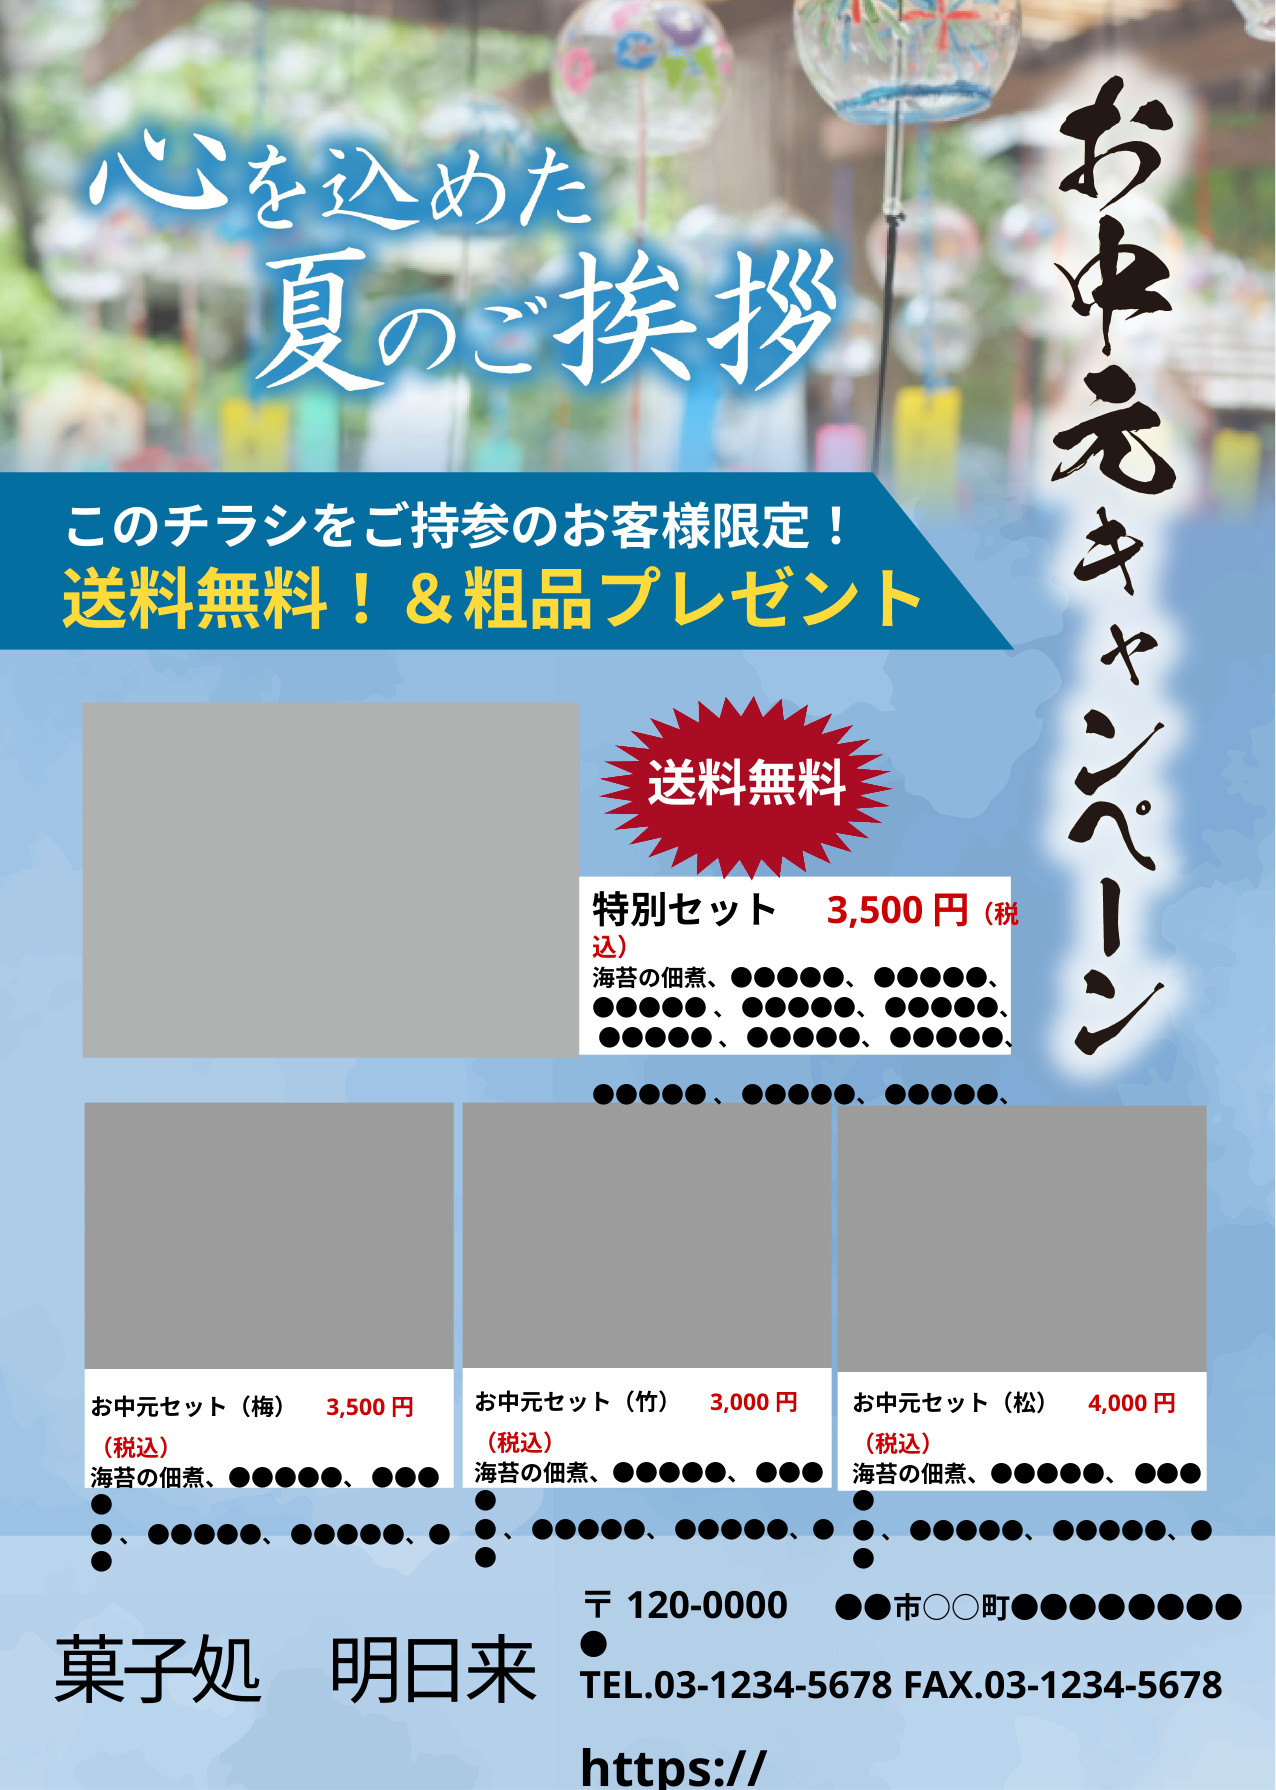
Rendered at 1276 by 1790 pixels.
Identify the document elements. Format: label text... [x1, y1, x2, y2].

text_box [462, 1102, 832, 1488]
text_box お中元セット（松） 4,000円（税込） 海苔の佃煮、●●●●●、 ●●●● ●、 ●●●●●、 ●●●●●、●● [852, 1372, 1225, 1572]
picture [0, 0, 1276, 1790]
text_box お中元セット（梅） 3,500円（税込） 海苔の佃煮、●●●●●、 ●●●● ●、 ●●●●●、 ●●●●●、●● [90, 1376, 463, 1576]
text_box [82, 695, 1011, 1058]
text_box お中元セット（竹） 3,000円（税込） 海苔の佃煮、●●●●●、 ●●●● ●、 ●●●●●、 ●●●●●、●● [474, 1371, 847, 1571]
text_box 特別セット 3,500円（税込） 海苔の佃煮、●●●●●、 ●●●●●、 ●●●●●、 ●●●●●、 ●●●●●、 ●●●●●、 ●●●●●、 ●●●●●、 ●●●●●、 ●●●●●、 ●●●●●、 [592, 1058, 984, 1109]
text_box このチラシをご持参のお客様限定！ 送料無料！＆粗品プレゼント [61, 492, 980, 637]
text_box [84, 1102, 454, 1488]
text_box 菓子処 明日来 [52, 1619, 579, 1713]
text_box 〒120-0000 ●●市○○町●●●●●●●●● TEL.03-1234-5678 FAX.03-1234-5678 https://www.xxxx.xxxxx.com [579, 1579, 1250, 1790]
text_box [837, 1105, 1207, 1491]
